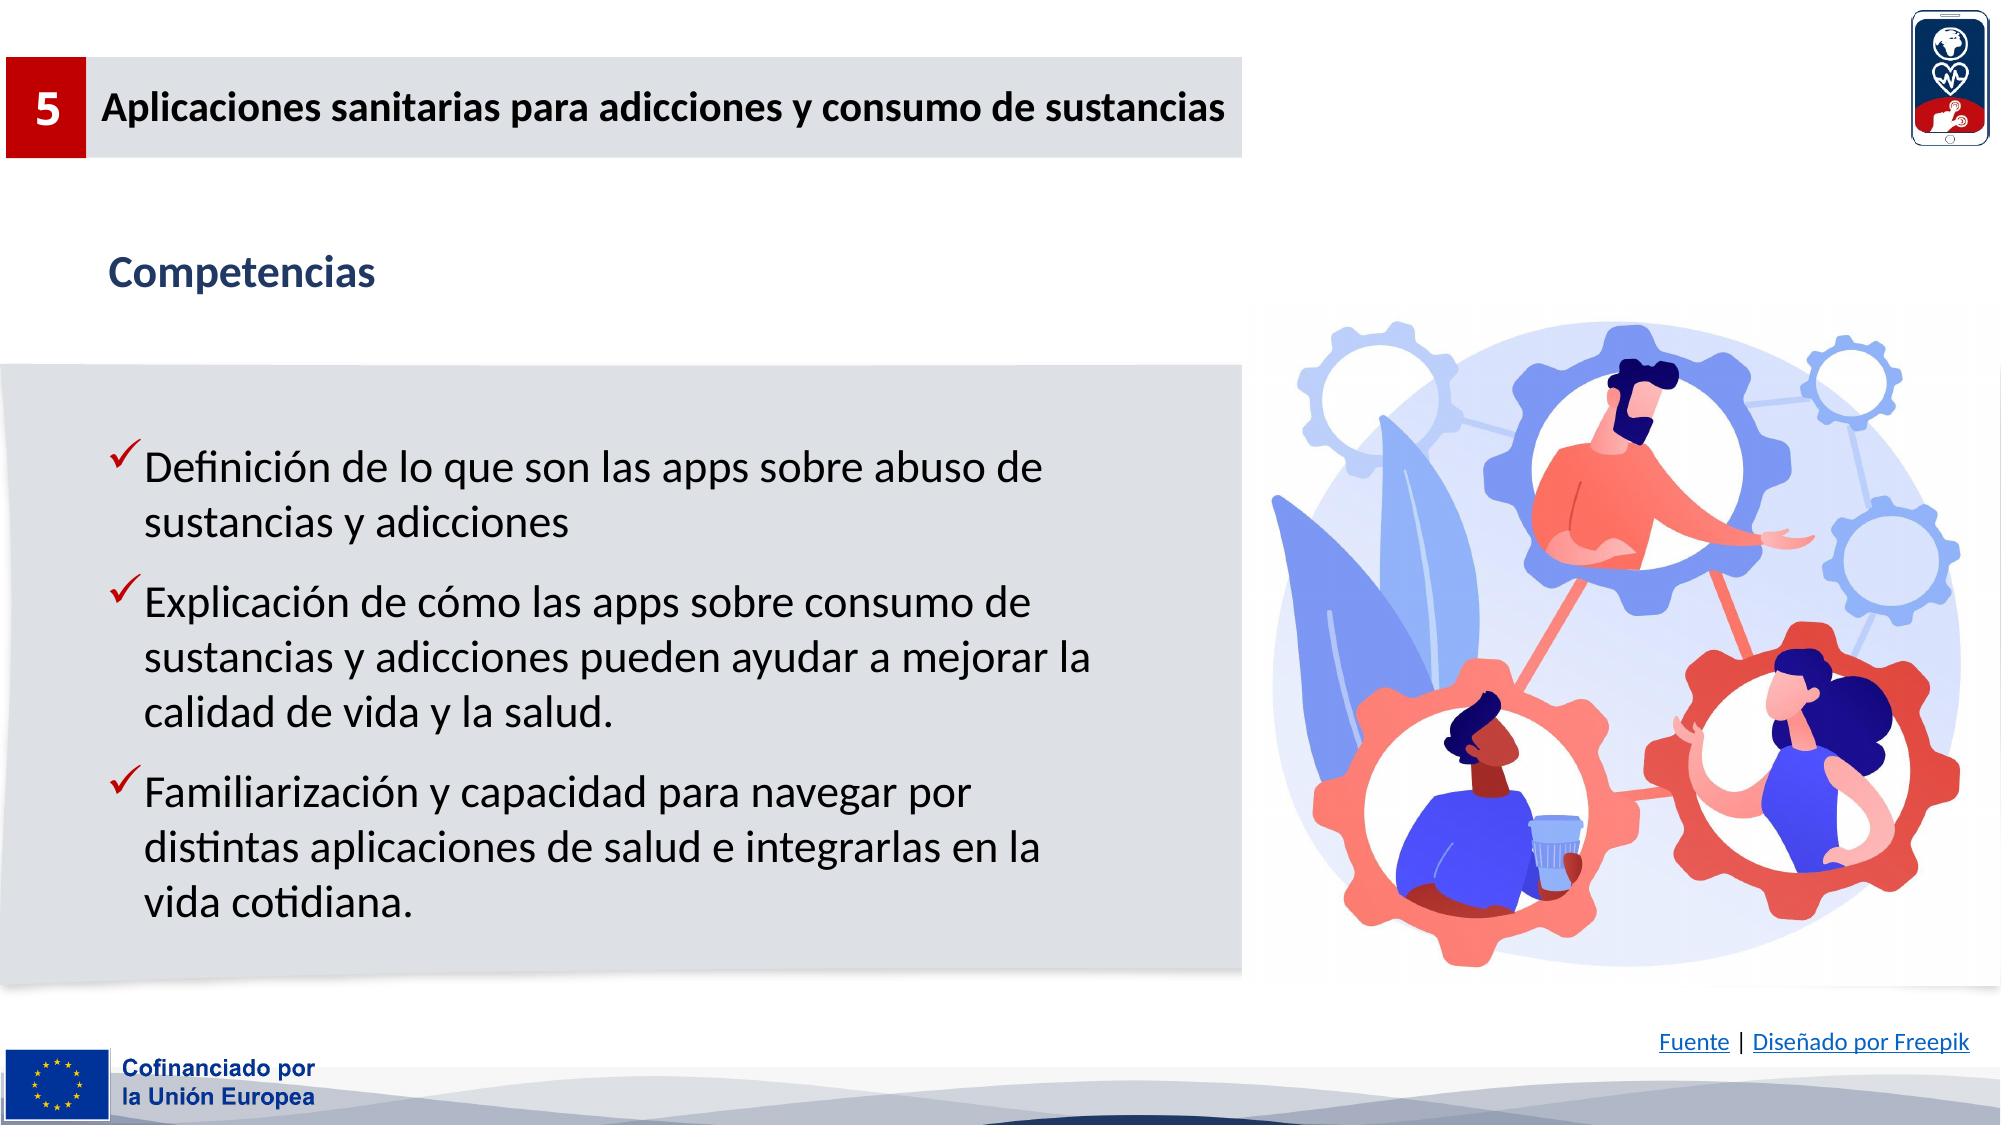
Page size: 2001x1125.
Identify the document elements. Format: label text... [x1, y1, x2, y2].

text_box 5 [20, 71, 89, 142]
text_box [5, 56, 87, 159]
list Definición de lo que son las apps sobre abuso de sustancias y adicciones Explicación de cómo las apps sobre consumo de sustancias y adicciones pueden ayudar a mejorar la calidad de vida y la salud. Familiarización y capacidad para navegar por distintas aplicaciones de salud e integrarlas en la vida cotidiana. [91, 429, 1128, 986]
picture [1241, 302, 2000, 986]
title Competencias [93, 221, 1819, 324]
text_box Fuente | Diseñado por Freepik [1589, 1017, 1986, 1063]
picture [1911, 10, 1990, 146]
text_box Aplicaciones sanitarias para adicciones y consumo de sustancias [86, 57, 1242, 158]
picture [0, 1044, 2001, 1125]
